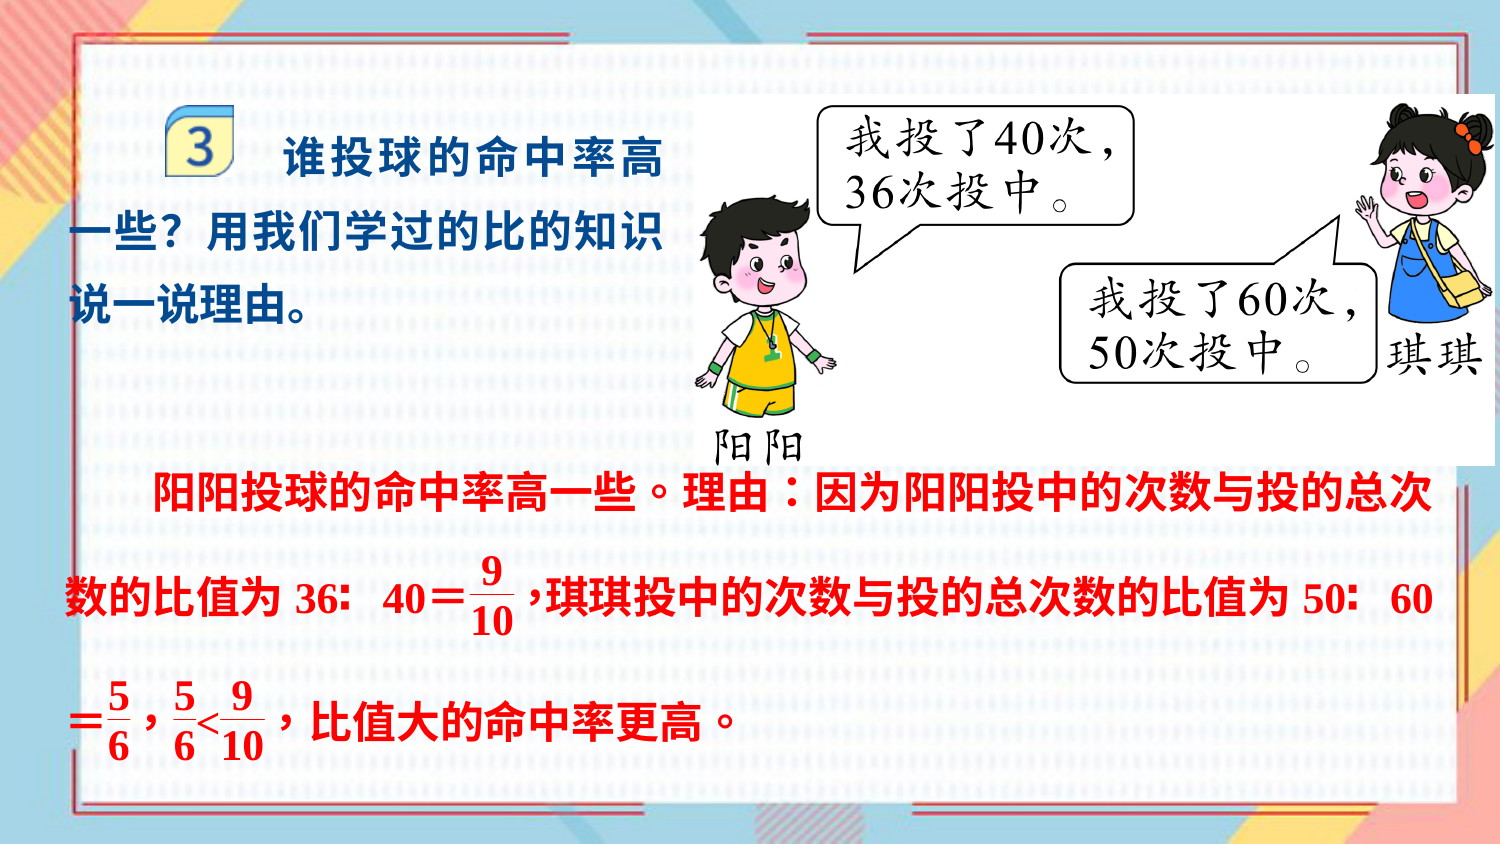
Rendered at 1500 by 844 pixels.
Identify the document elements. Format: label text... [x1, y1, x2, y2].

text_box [64, 465, 1436, 794]
picture [0, 0, 1500, 844]
list 谁投球的命中率高一些？用我们学过的比的知识说一说理由。 [53, 101, 680, 413]
